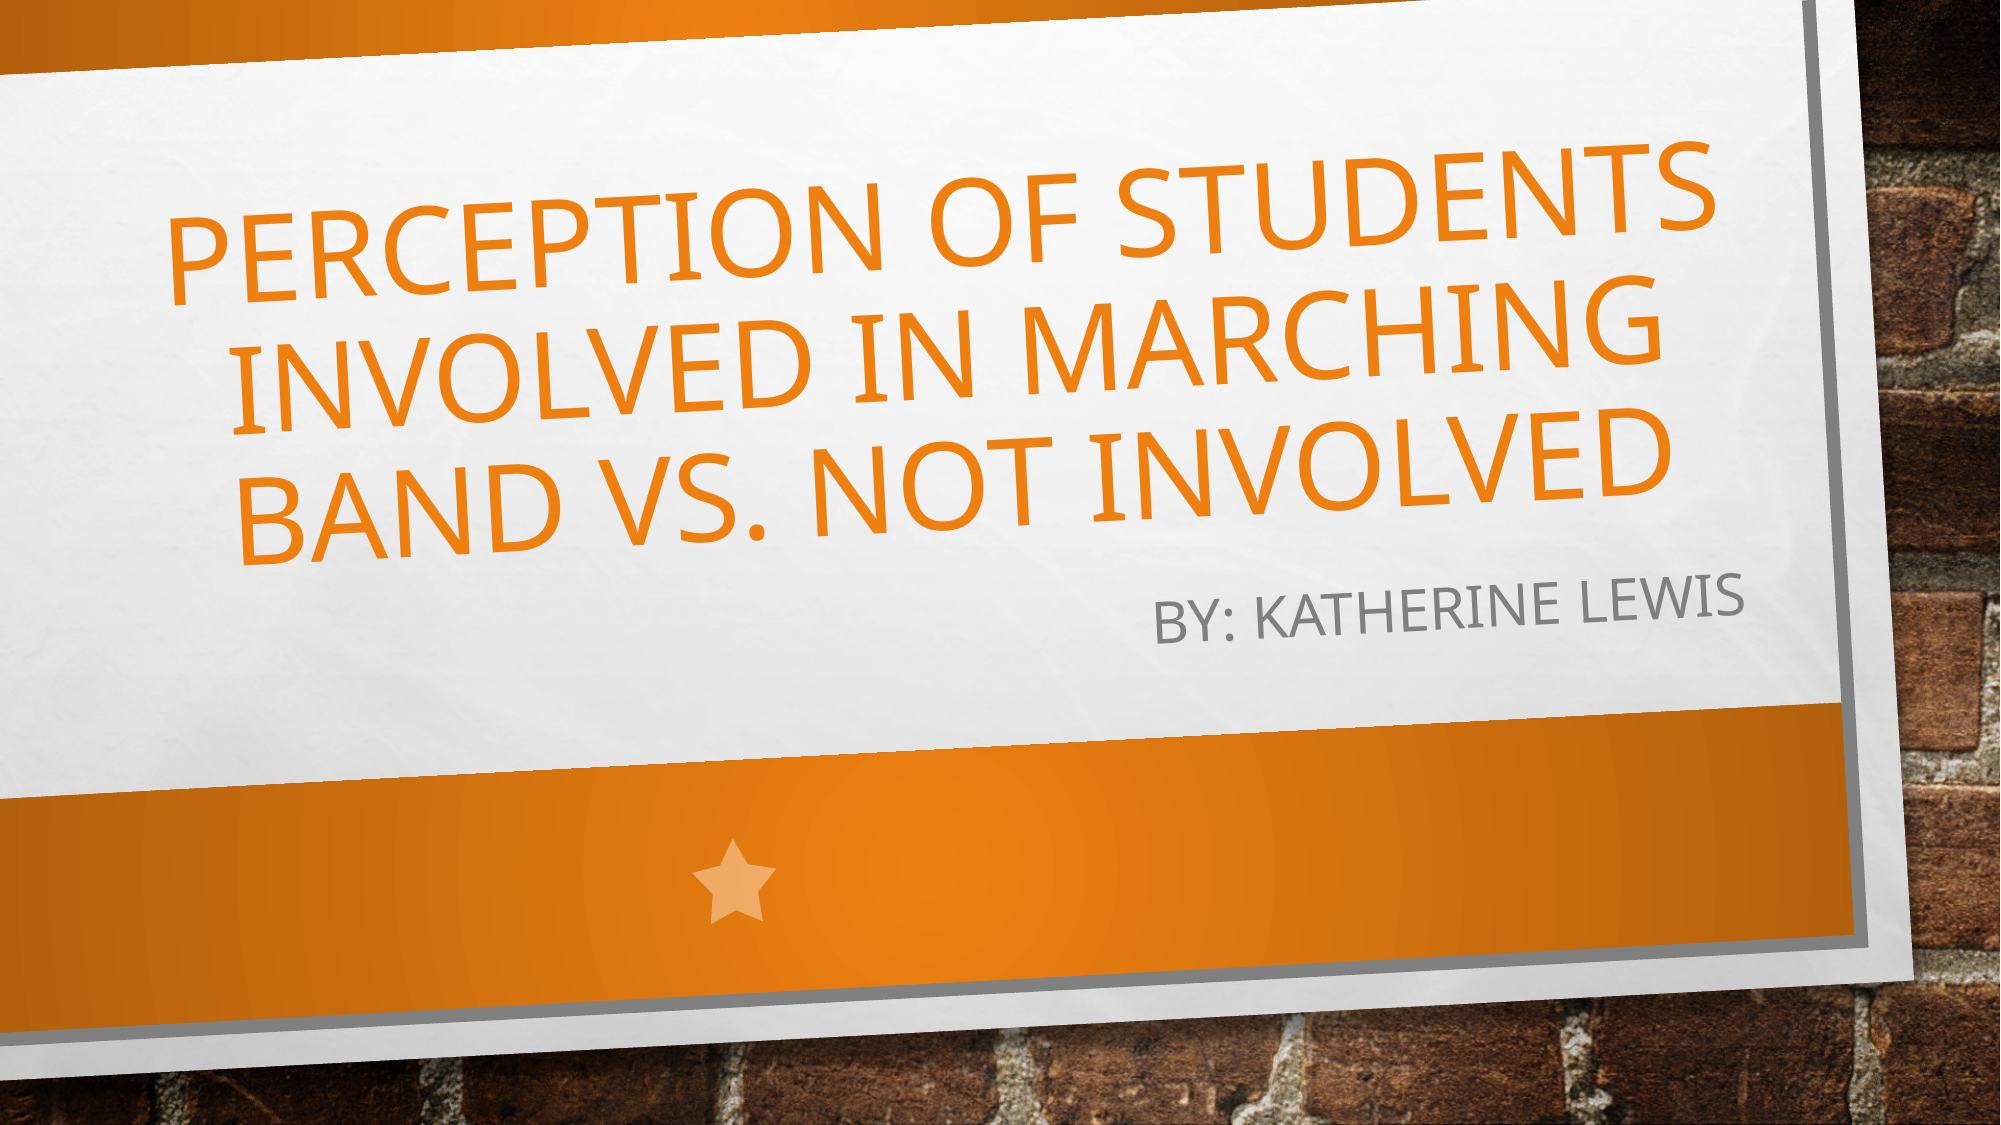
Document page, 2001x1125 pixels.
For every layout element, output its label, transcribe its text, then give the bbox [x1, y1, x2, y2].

picture [0, 0, 2000, 1125]
subtitle By: Katherine Lewis [159, 533, 1763, 708]
title Perception of students involved in marching band vs. not involved [132, 18, 1758, 605]
